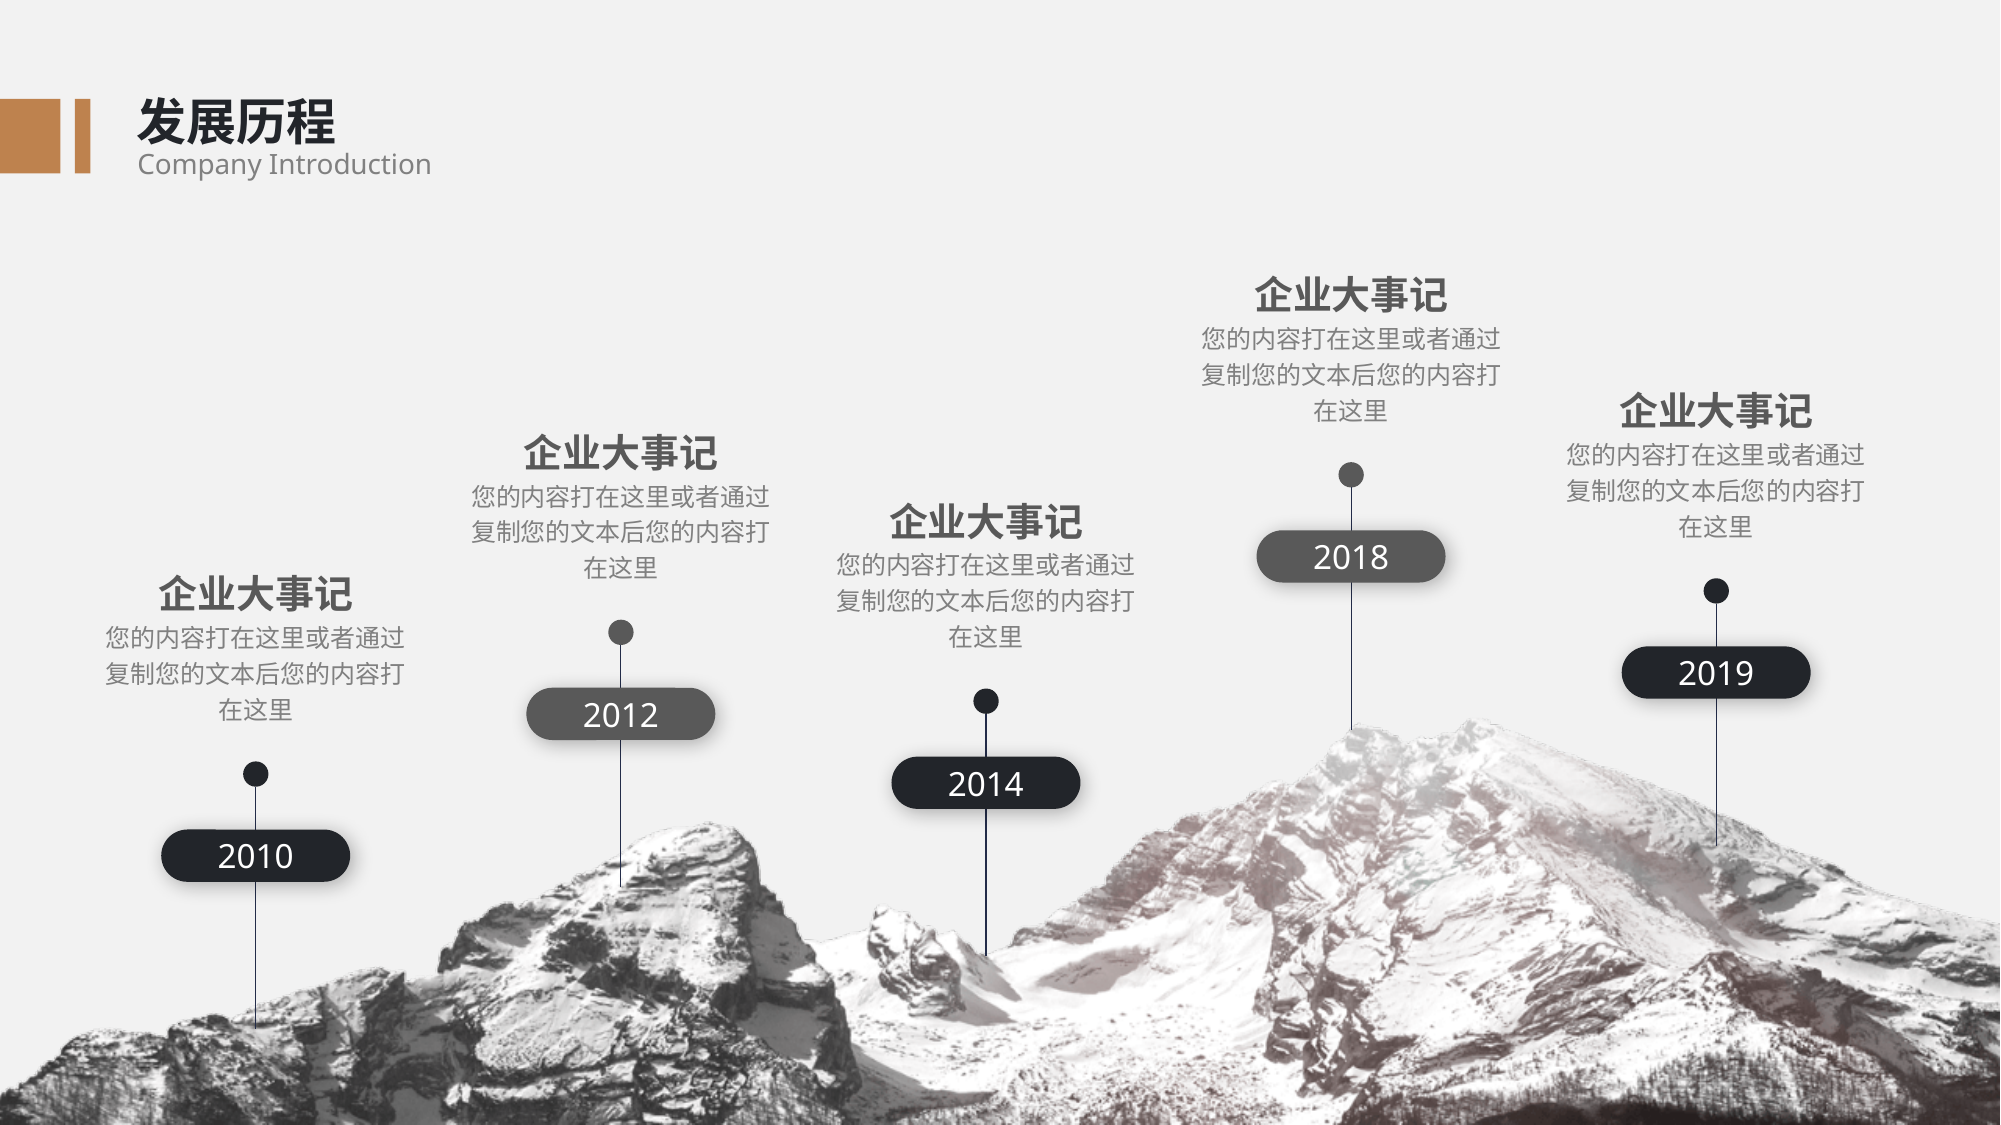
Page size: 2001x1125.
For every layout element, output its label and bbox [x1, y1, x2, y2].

text_box [451, 404, 791, 888]
text_box [1181, 247, 1521, 730]
text_box [1546, 363, 1886, 846]
text_box [119, 83, 643, 189]
picture [0, 717, 2000, 1125]
text_box [86, 546, 426, 1030]
text_box [816, 473, 1156, 957]
